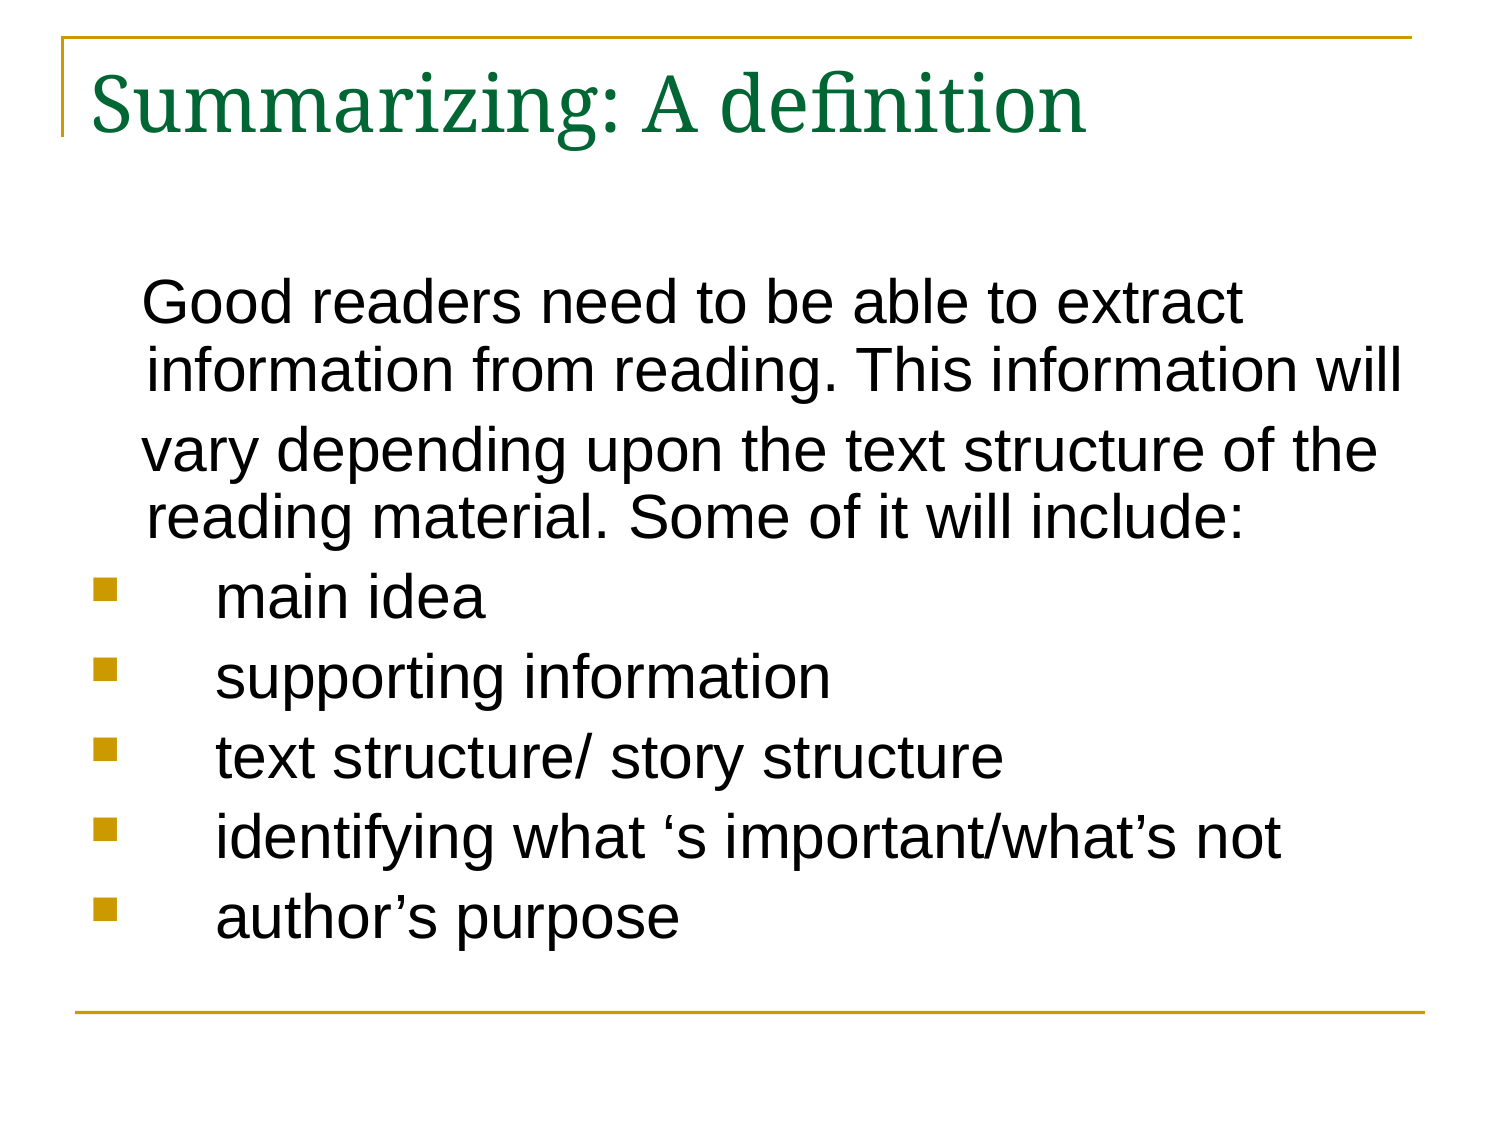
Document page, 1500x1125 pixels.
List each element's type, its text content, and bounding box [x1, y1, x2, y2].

title Summarizing: A definition [74, 45, 1426, 233]
list Good readers need to be able to extract information from reading. This information will vary depending upon the text structure of the reading material. Some of it will include: main idea supporting information text structure/ story structure identifying what ‘s important/what’s not author’s purpose [74, 262, 1426, 1006]
